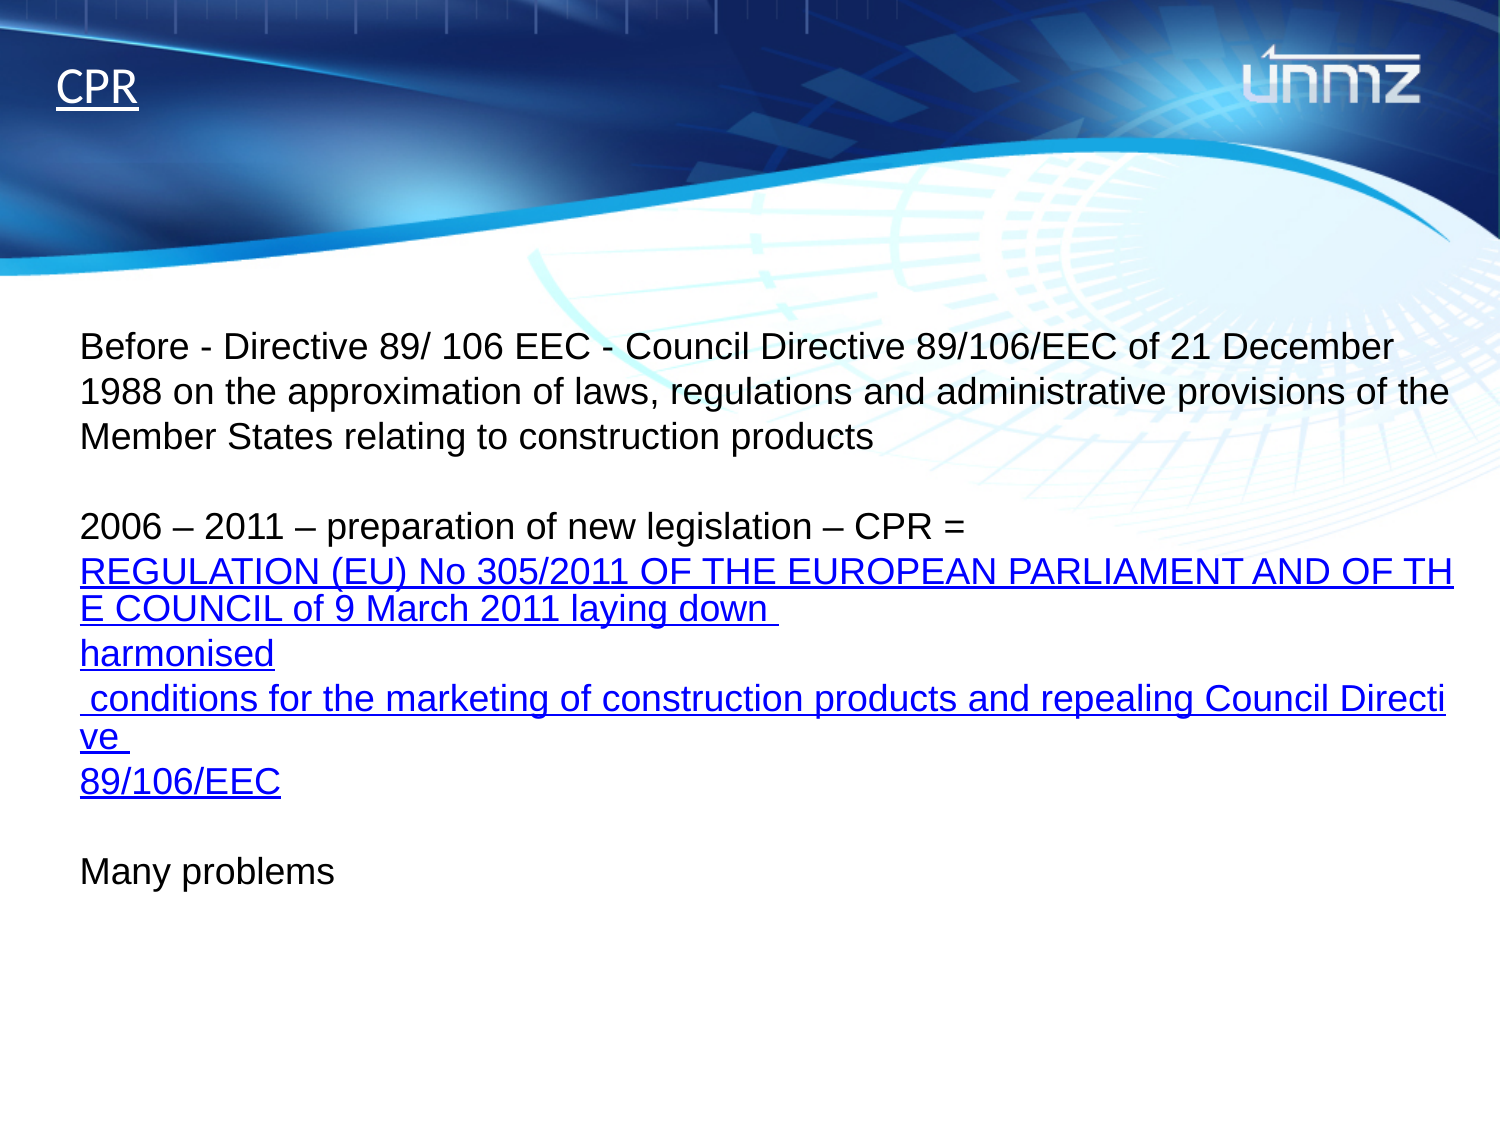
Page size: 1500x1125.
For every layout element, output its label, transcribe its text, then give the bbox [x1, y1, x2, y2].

picture [0, 0, 1500, 1125]
title CPR [41, 44, 1223, 232]
text_box Before - Directive 89/ 106 EEC - Council Directive 89/106/EEC of 21 December 1988 on the approximation of laws, regulations and administrative provisions of the Member States relating to construction products 2006 – 2011 – preparation of new legislation – CPR = REGULATION (EU) No 305/2011 OF THE EUROPEAN PARLIAMENT AND OF THE COUNCIL of 9 March 2011 laying down harmonised conditions for the marketing of construction products and repealing Council Directive 89/106/EEC Many problems [64, 314, 1471, 825]
